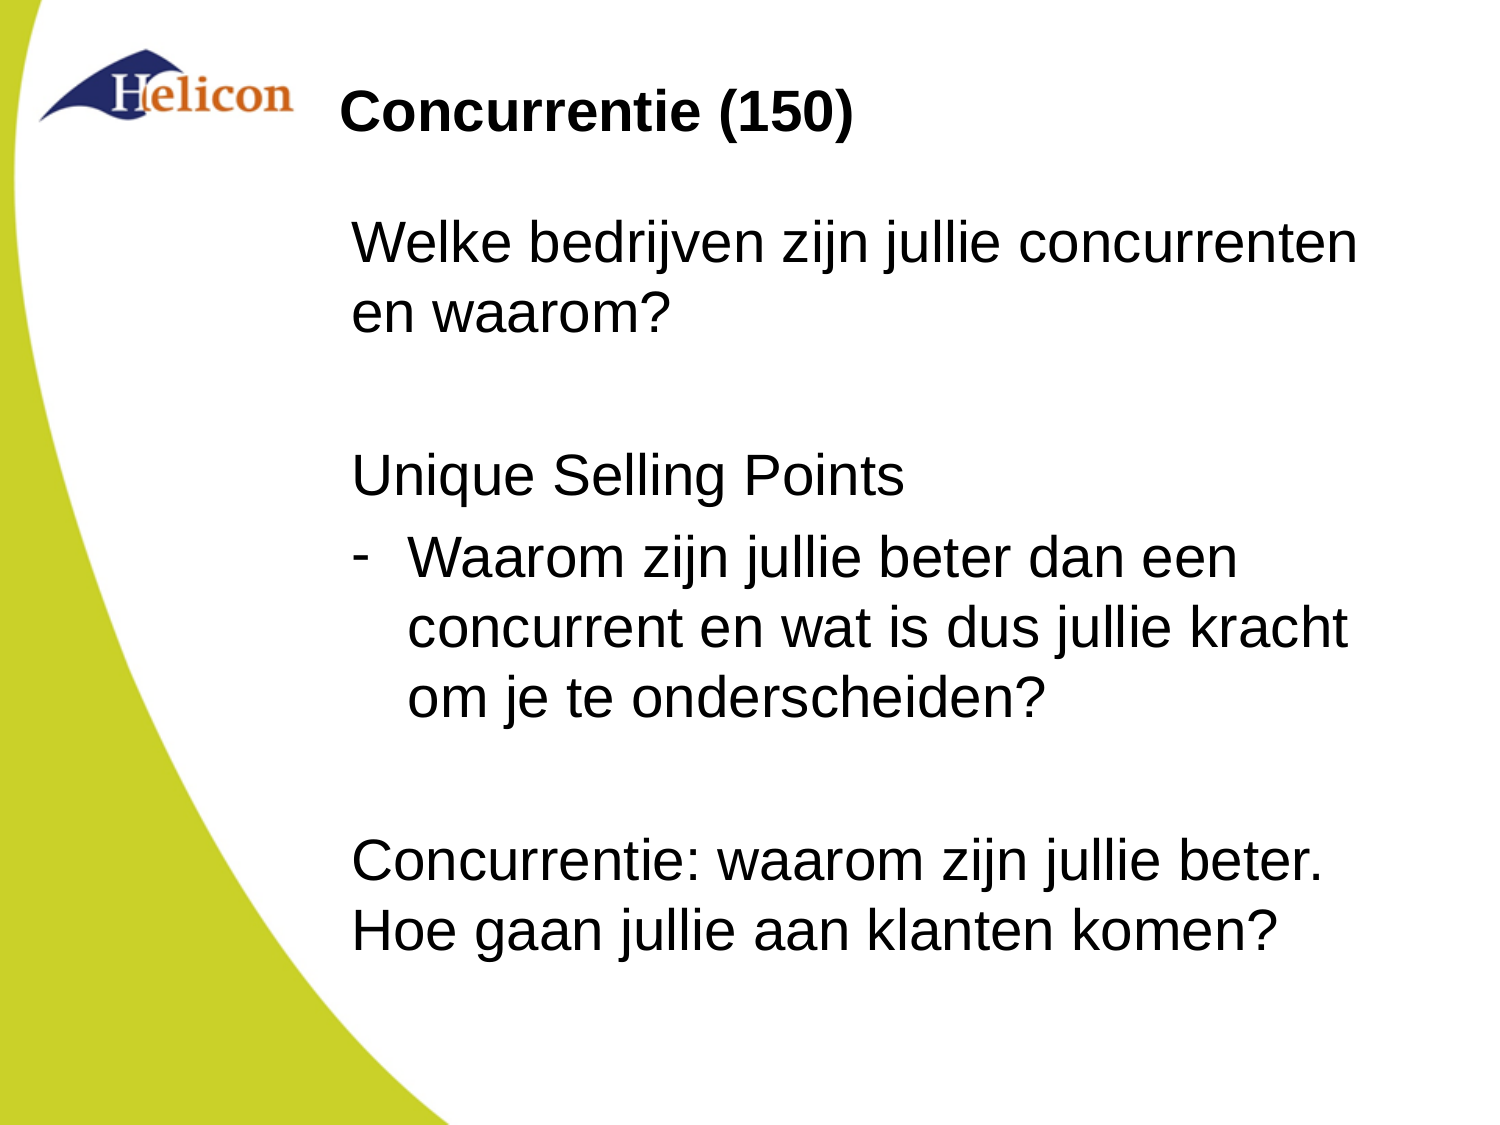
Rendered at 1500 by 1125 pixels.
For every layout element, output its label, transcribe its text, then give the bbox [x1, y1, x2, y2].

title Concurrentie (150) [324, 54, 1415, 161]
picture [0, 0, 1500, 1125]
list Welke bedrijven zijn jullie concurrenten en waarom? Unique Selling Points Waarom zijn jullie beter dan een concurrent en wat is dus jullie kracht om je te onderscheiden? Concurrentie: waarom zijn jullie beter. Hoe gaan jullie aan klanten komen? [336, 196, 1425, 1005]
